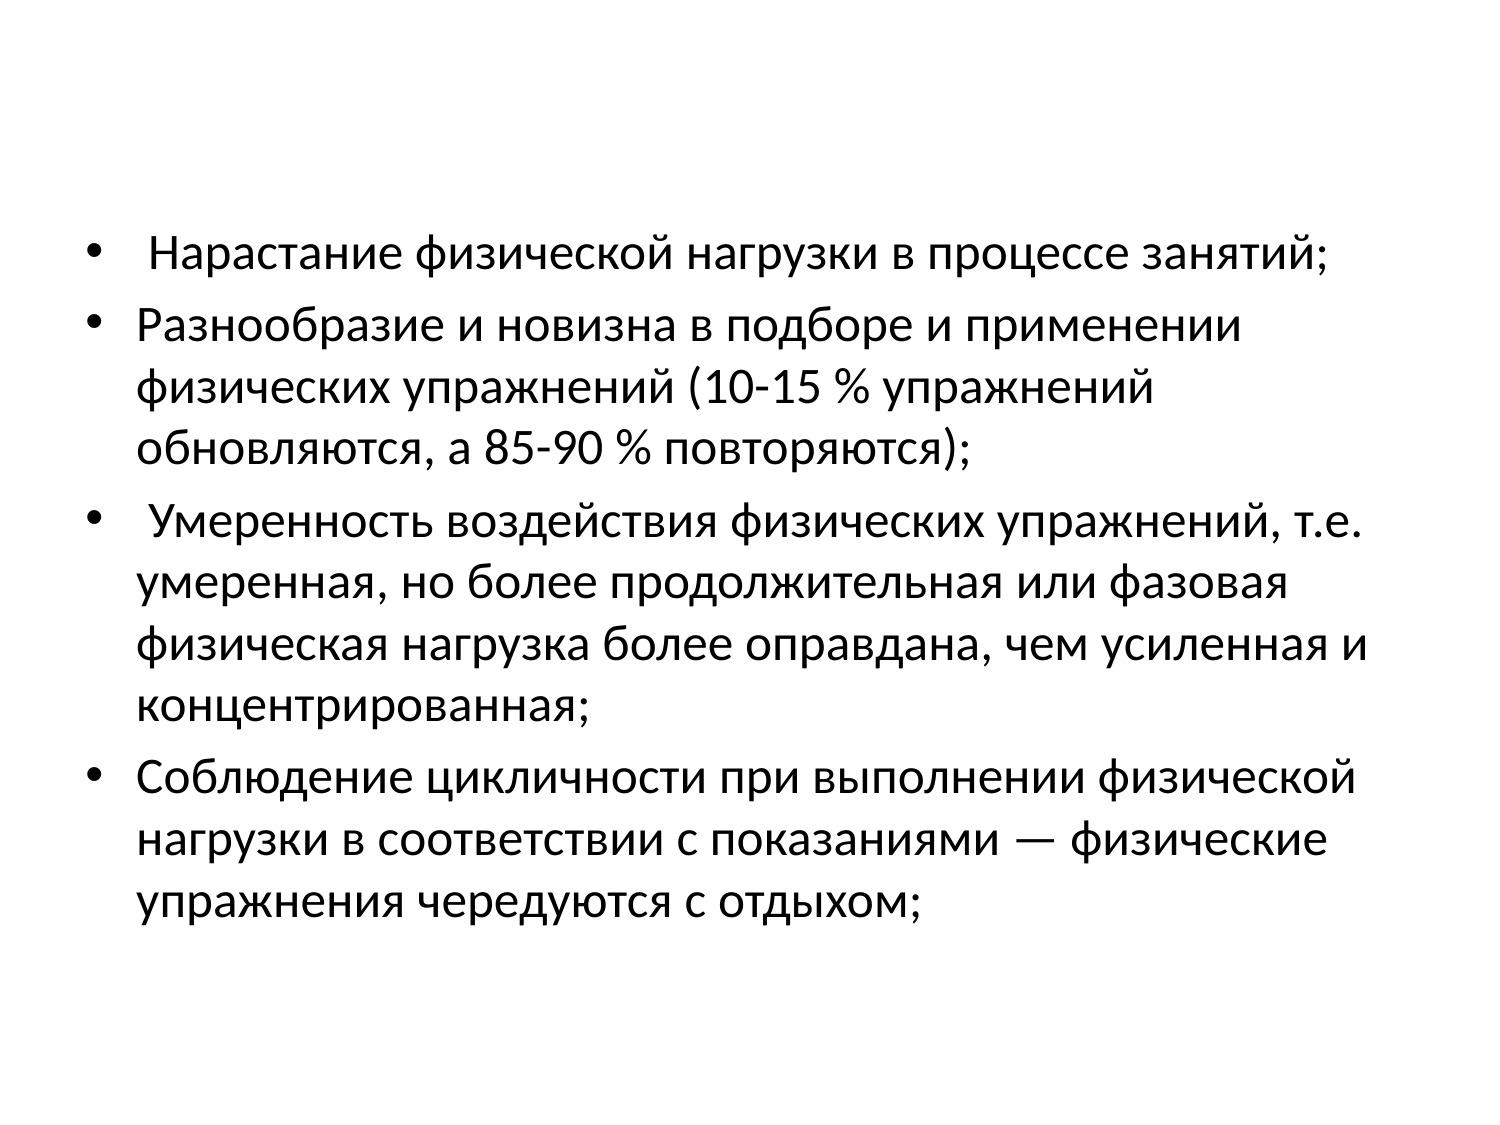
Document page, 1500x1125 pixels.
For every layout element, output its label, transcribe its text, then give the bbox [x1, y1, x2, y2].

list Нарастание физической нагрузки в процессе занятий; Разнообразие и новизна в подборе и применении физических упражнений (10-15 % упражнений обновляются, а 85-90 % повторяются); Умеренность воздействия физических упражнений, т.е. умеренная, но более продолжительная или фазовая физическая нагрузка более оправдана, чем усиленная и концентрированная; Соблюдение цикличности при выполнении физической нагрузки в соответствии с показаниями — физические упражнения чередуются с отдыхом; [70, 210, 1421, 954]
